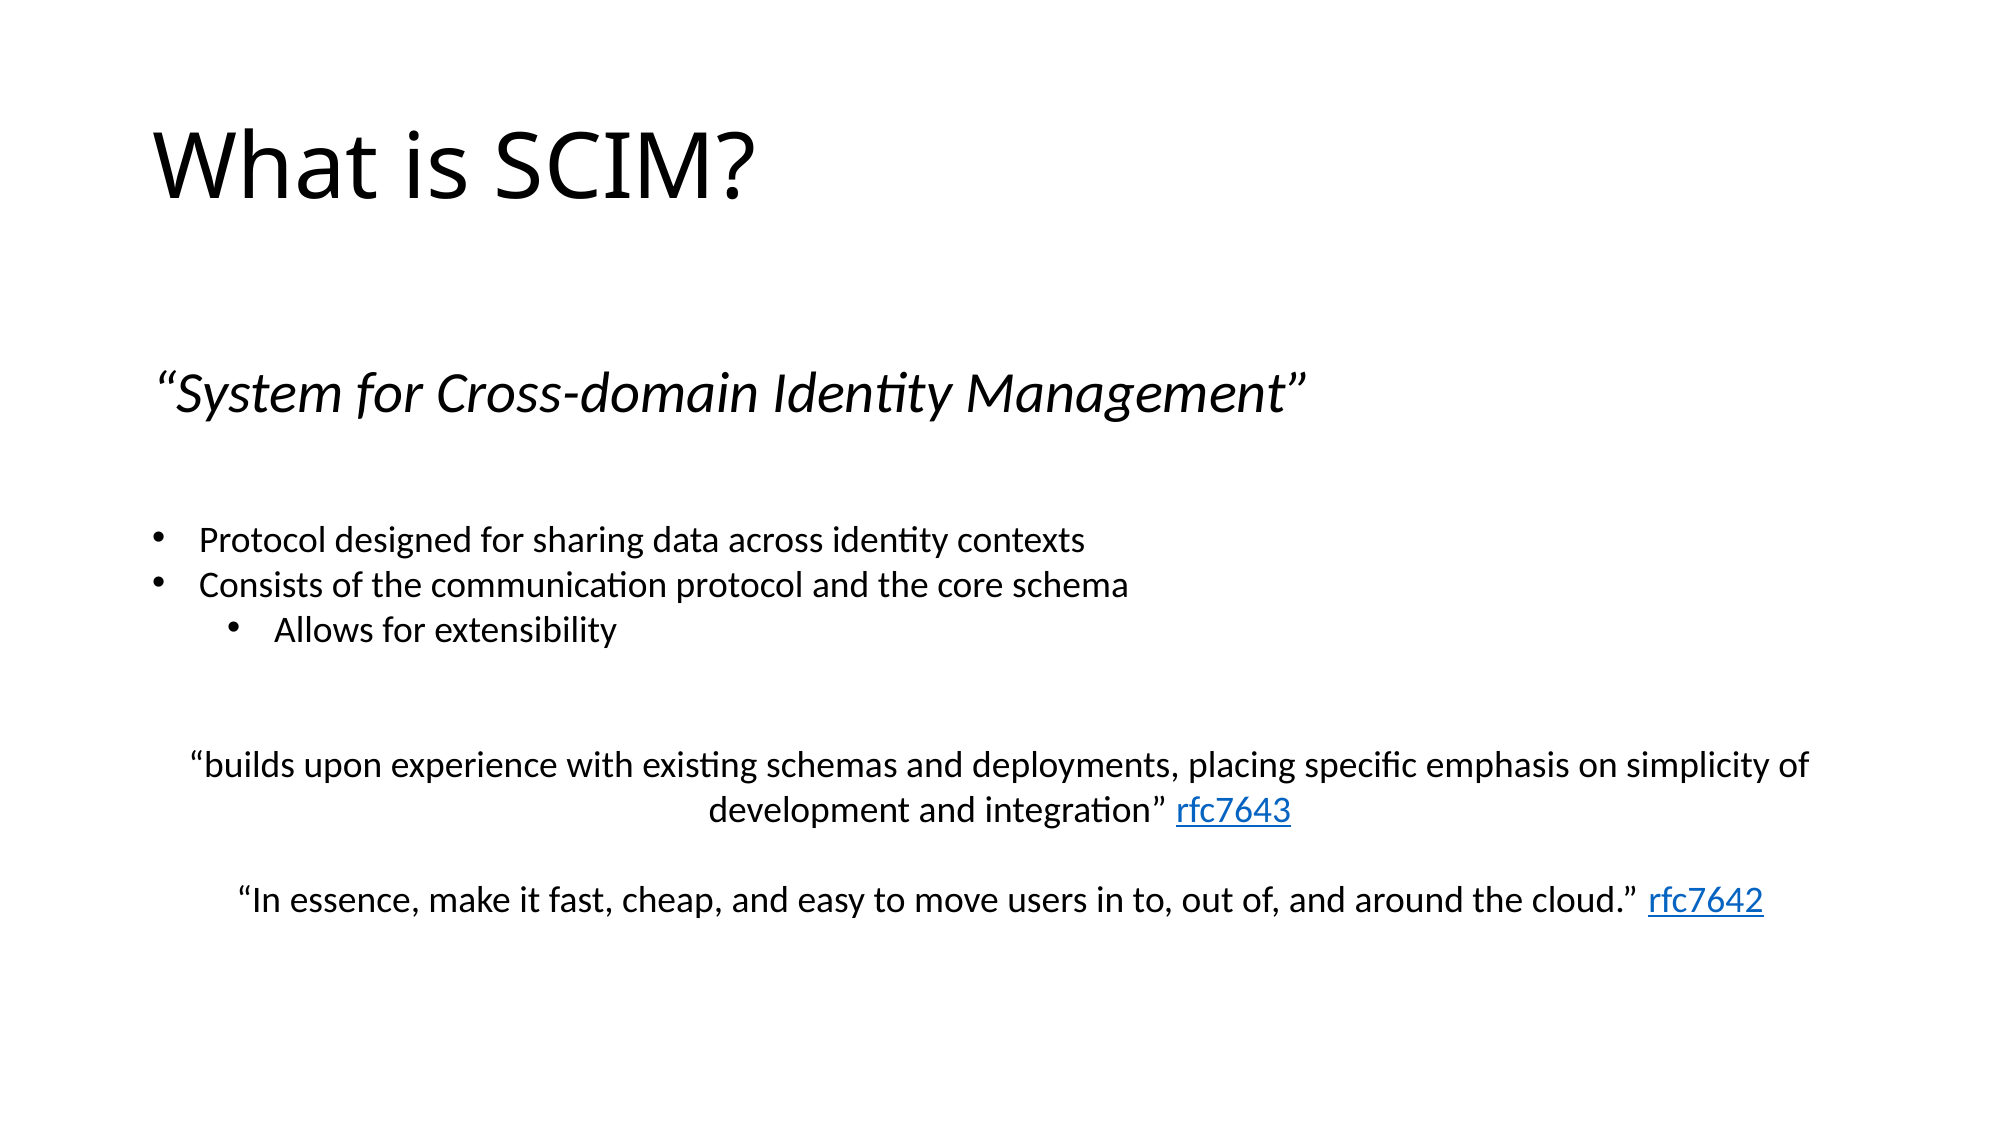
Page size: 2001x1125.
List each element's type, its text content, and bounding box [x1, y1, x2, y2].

text_box “System for Cross-domain Identity Management” Protocol designed for sharing data across identity contexts Consists of the communication protocol and the core schema Allows for extensibility “builds upon experience with existing schemas and deployments, placing specific emphasis on simplicity of development and integration” rfc7643 “In essence, make it fast, cheap, and easy to move users in to, out of, and around the cloud.” rfc7642 [137, 277, 1863, 1125]
title What is SCIM? [137, 59, 1863, 277]
